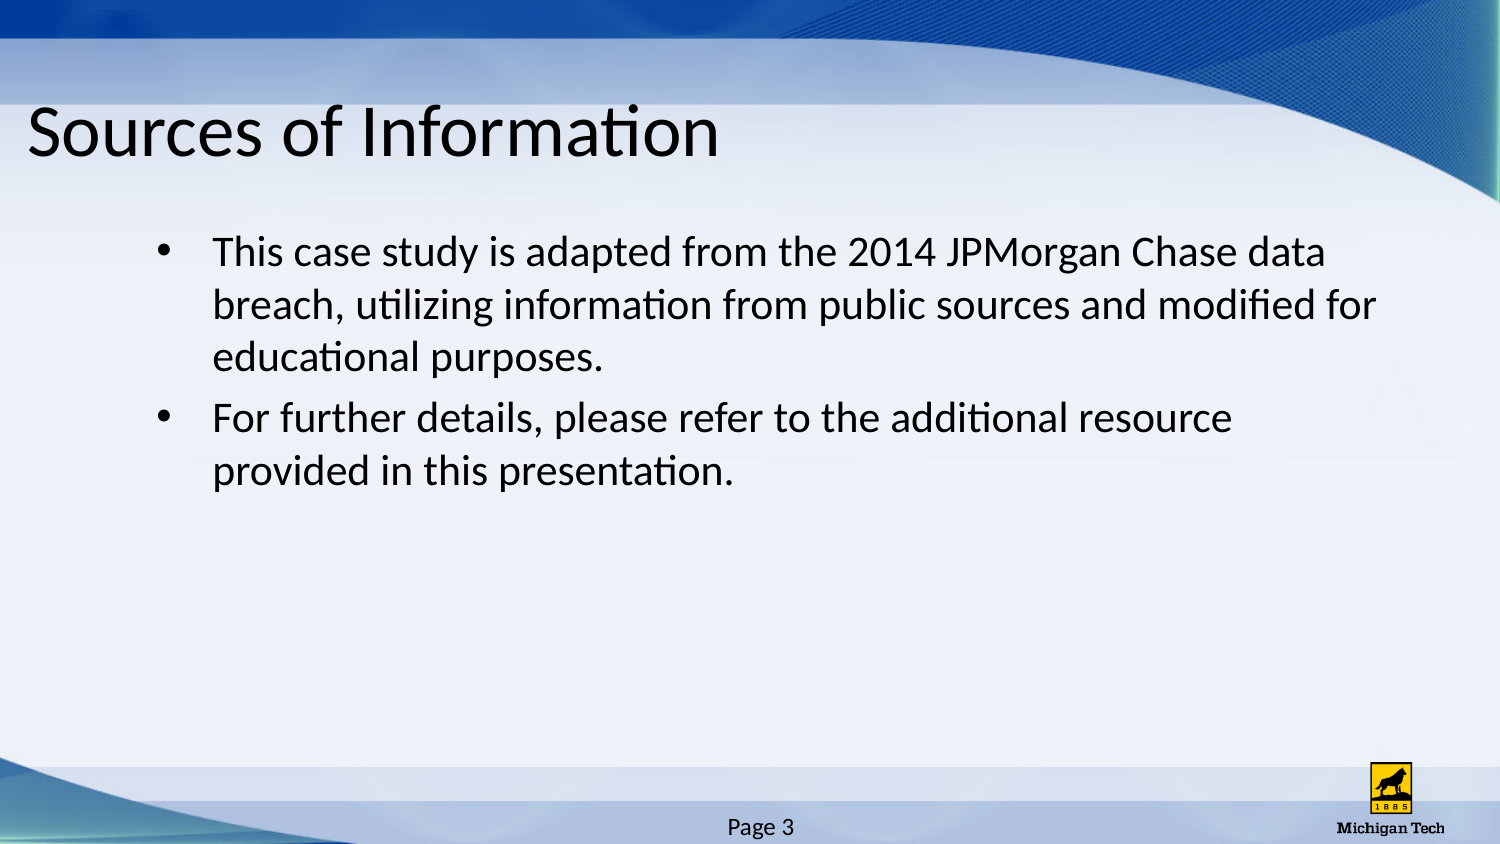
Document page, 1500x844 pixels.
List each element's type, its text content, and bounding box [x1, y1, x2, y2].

title Sources of Information [12, 56, 1263, 197]
picture [0, 0, 1500, 844]
text_box This case study is adapted from the 2014 JPMorgan Chase data breach, utilizing information from public sources and modified for educational purposes. For further details, please refer to the additional resource provided in this presentation. [141, 215, 1406, 722]
